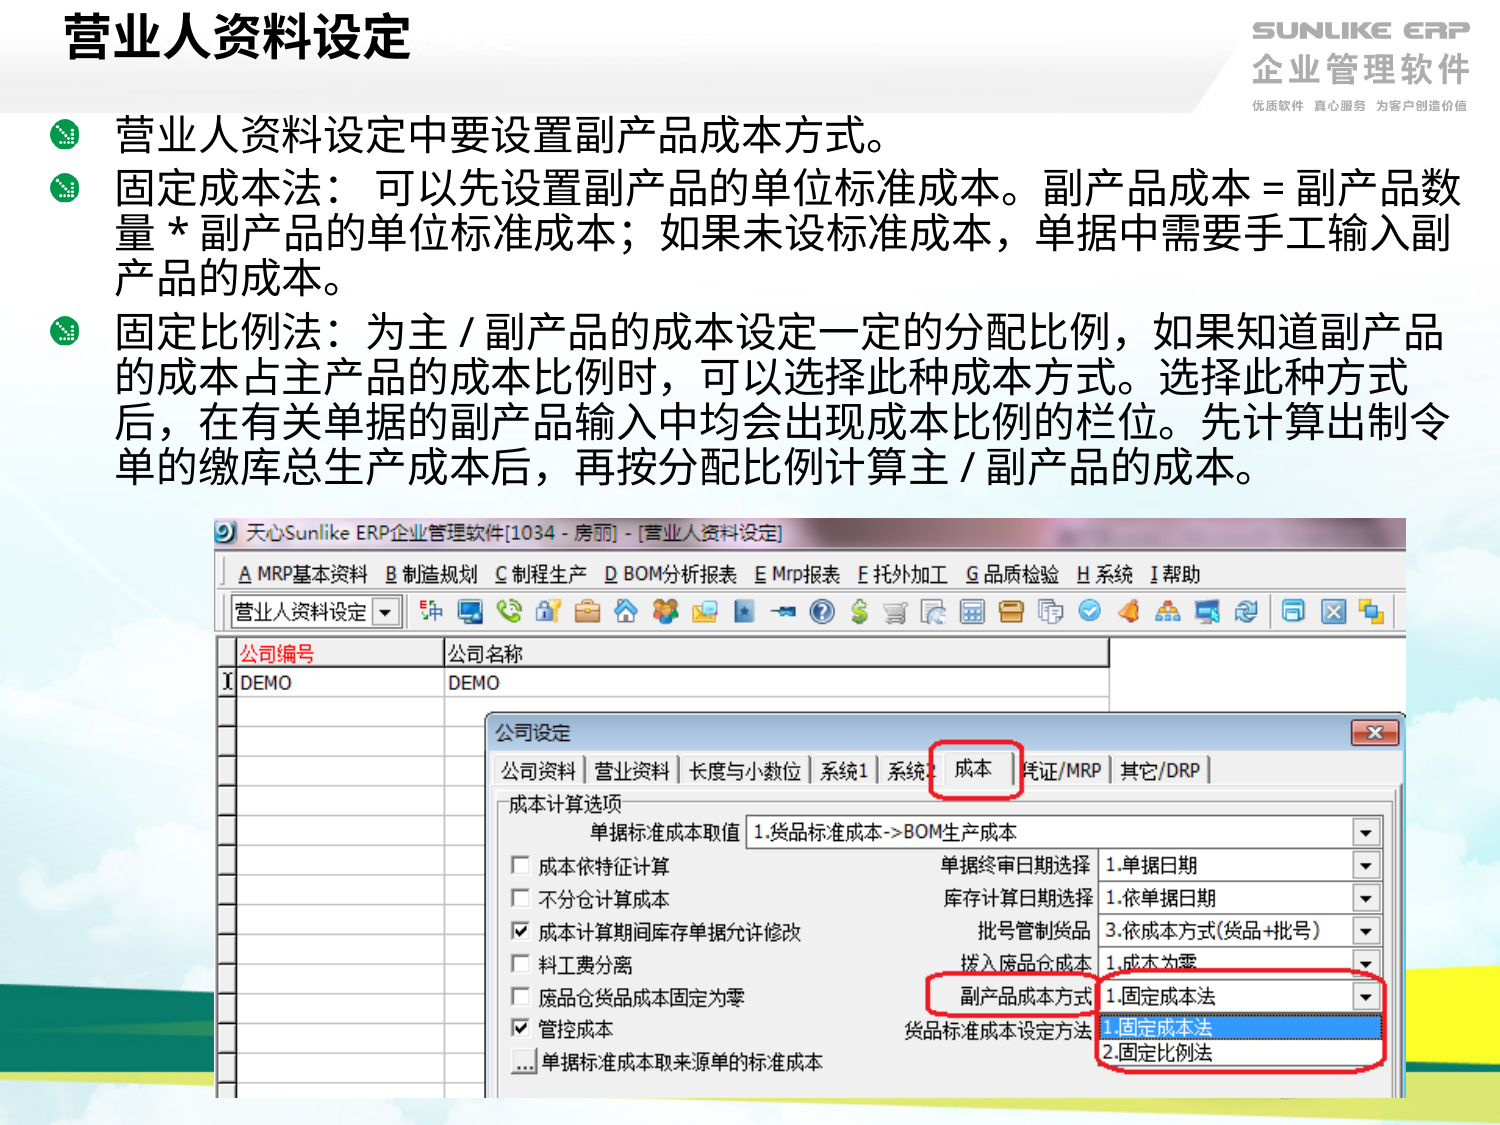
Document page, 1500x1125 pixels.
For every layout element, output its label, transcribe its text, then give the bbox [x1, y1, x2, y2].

picture [0, 0, 1500, 1125]
list 营业人资料设定中要设置副产品成本方式。 固定成本法： 可以先设置副产品的单位标准成本。副产品成本=副产品数量*副产品的单位标准成本；如果未设标准成本，单据中需要手工输入副产品的成本。 固定比例法：为主/副产品的成本设定一定的分配比例，如果知道副产品的成本占主产品的成本比例时，可以选择此种成本方式。选择此种方式后，在有关单据的副产品输入中均会出现成本比例的栏位。先计算出制令单的缴库总生产成本后，再按分配比例计算主/副产品的成本。 [49, 114, 1465, 630]
title 营业人资料设定 [62, 12, 855, 68]
